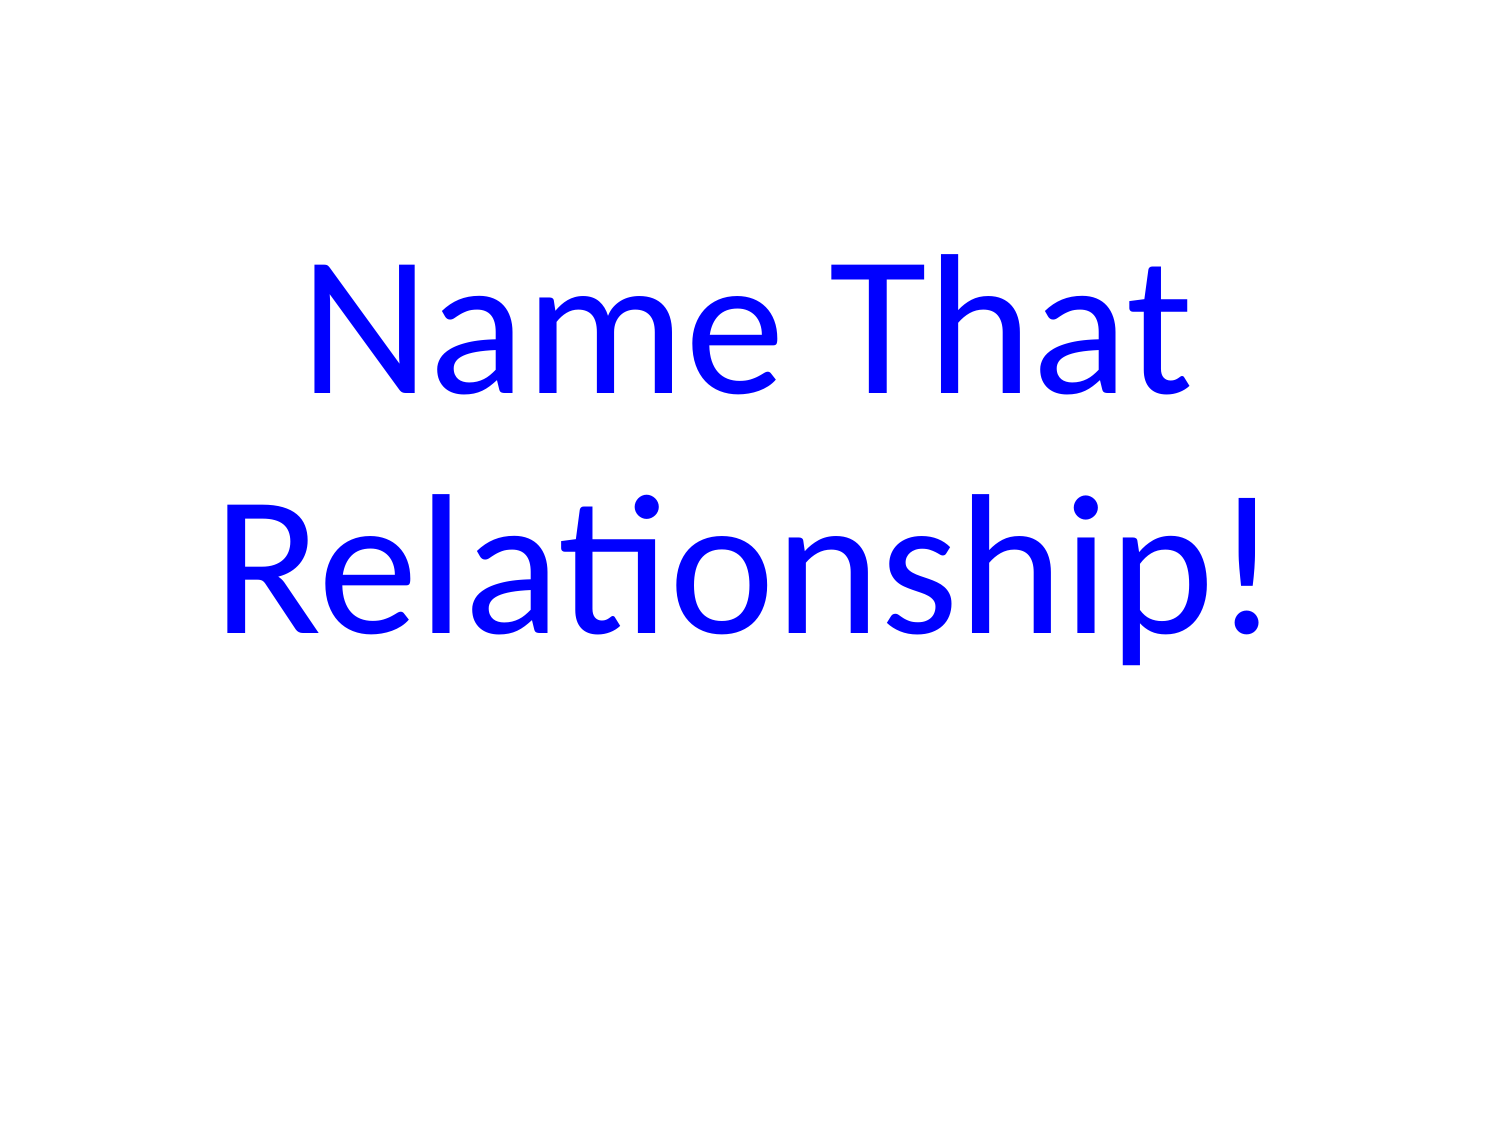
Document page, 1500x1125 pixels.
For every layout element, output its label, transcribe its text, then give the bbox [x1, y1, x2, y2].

text_box Name That Relationship! [194, 186, 1300, 682]
